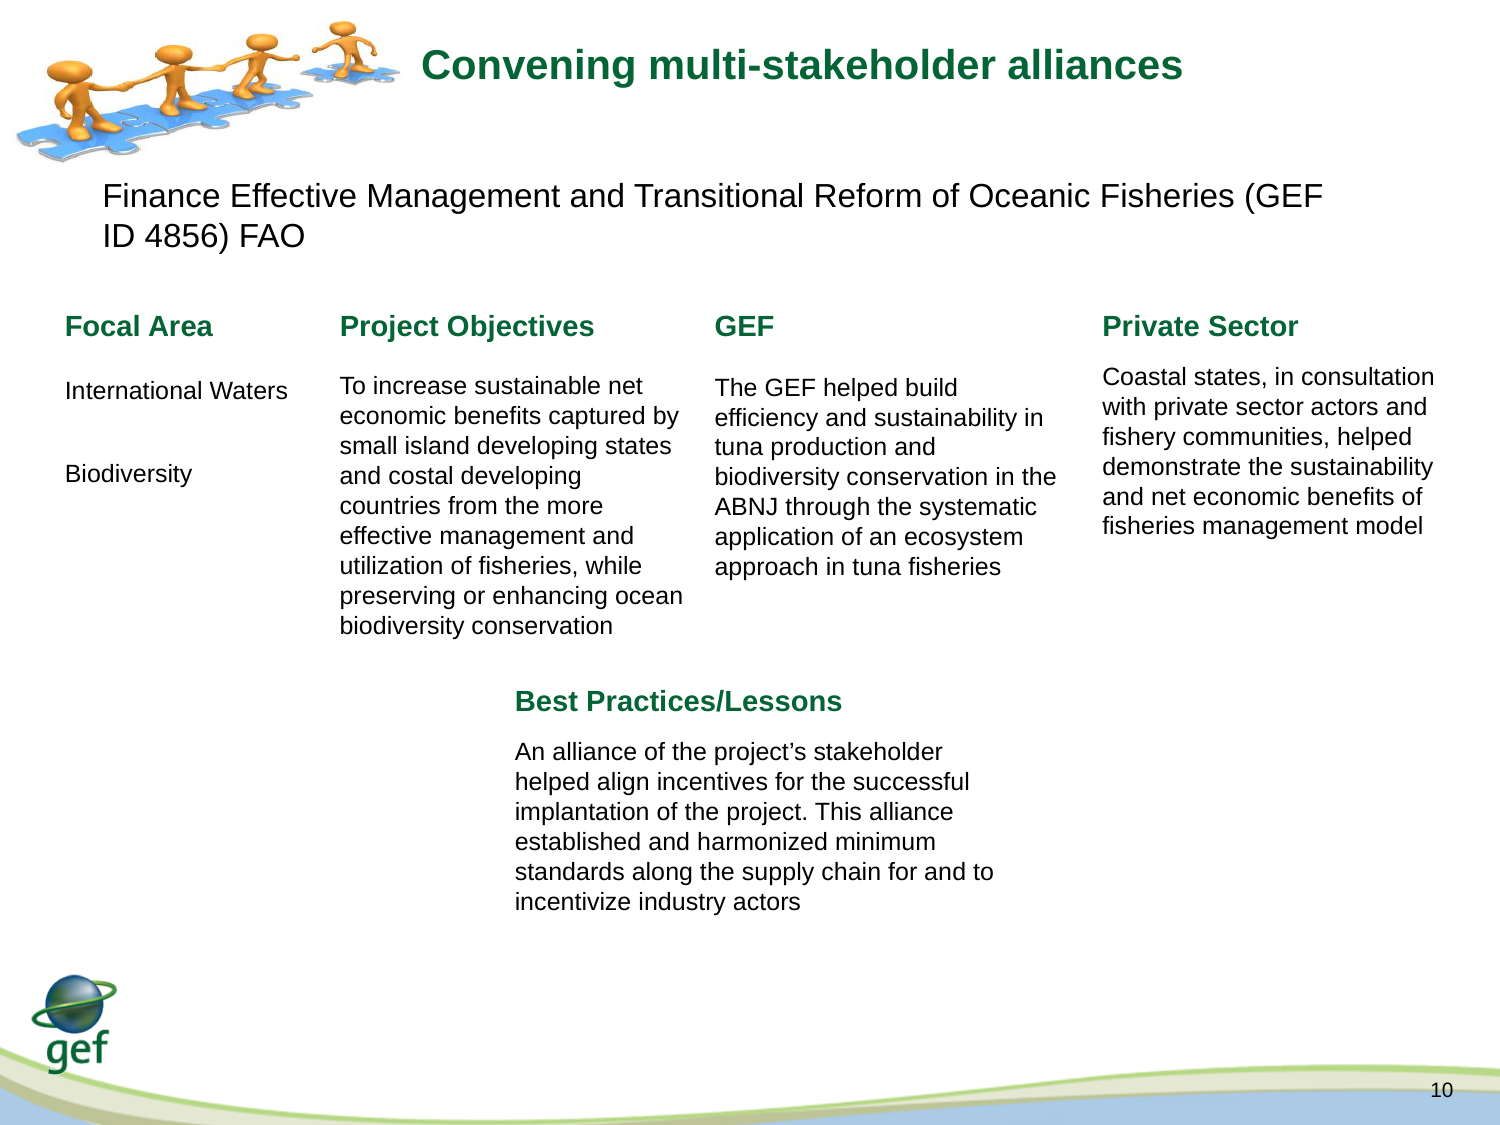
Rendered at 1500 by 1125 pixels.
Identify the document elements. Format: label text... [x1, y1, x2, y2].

picture [0, 922, 1500, 1125]
text_box International Waters [50, 367, 324, 412]
text_box Focal Area [49, 299, 288, 350]
text_box An alliance of the project’s stakeholder helped align incentives for the successful implantation of the project. This alliance established and harmonized minimum standards along the supply chain for and to incentivize industry actors [499, 728, 1025, 953]
text_box Finance Effective Management and Transitional Reform of Oceanic Fisheries (GEF ID 4856) FAO [87, 166, 1375, 262]
picture [0, 12, 419, 176]
text_box The GEF helped build efficiency and sustainability in tuna production and biodiversity conservation in the ABNJ through the systematic application of an ecosystem approach in tuna fisheries [700, 363, 1075, 588]
text_box Biodiversity [50, 450, 350, 495]
text_box Project Objectives [324, 299, 663, 350]
text_box GEF [699, 299, 938, 350]
text_box Best Practices/Lessons [500, 674, 925, 725]
text_box To increase sustainable net economic benefits captured by small island developing states and costal developing countries from the more effective management and utilization of fisheries, while preserving or enhancing ocean biodiversity conservation [324, 362, 700, 647]
text_box Private Sector [1087, 299, 1325, 350]
text_box Coastal states, in consultation with private sector actors and fishery communities, helped demonstrate the sustainability and net economic benefits of fisheries management model [1087, 353, 1488, 608]
title Convening multi-stakeholder alliances [423, 37, 1318, 88]
